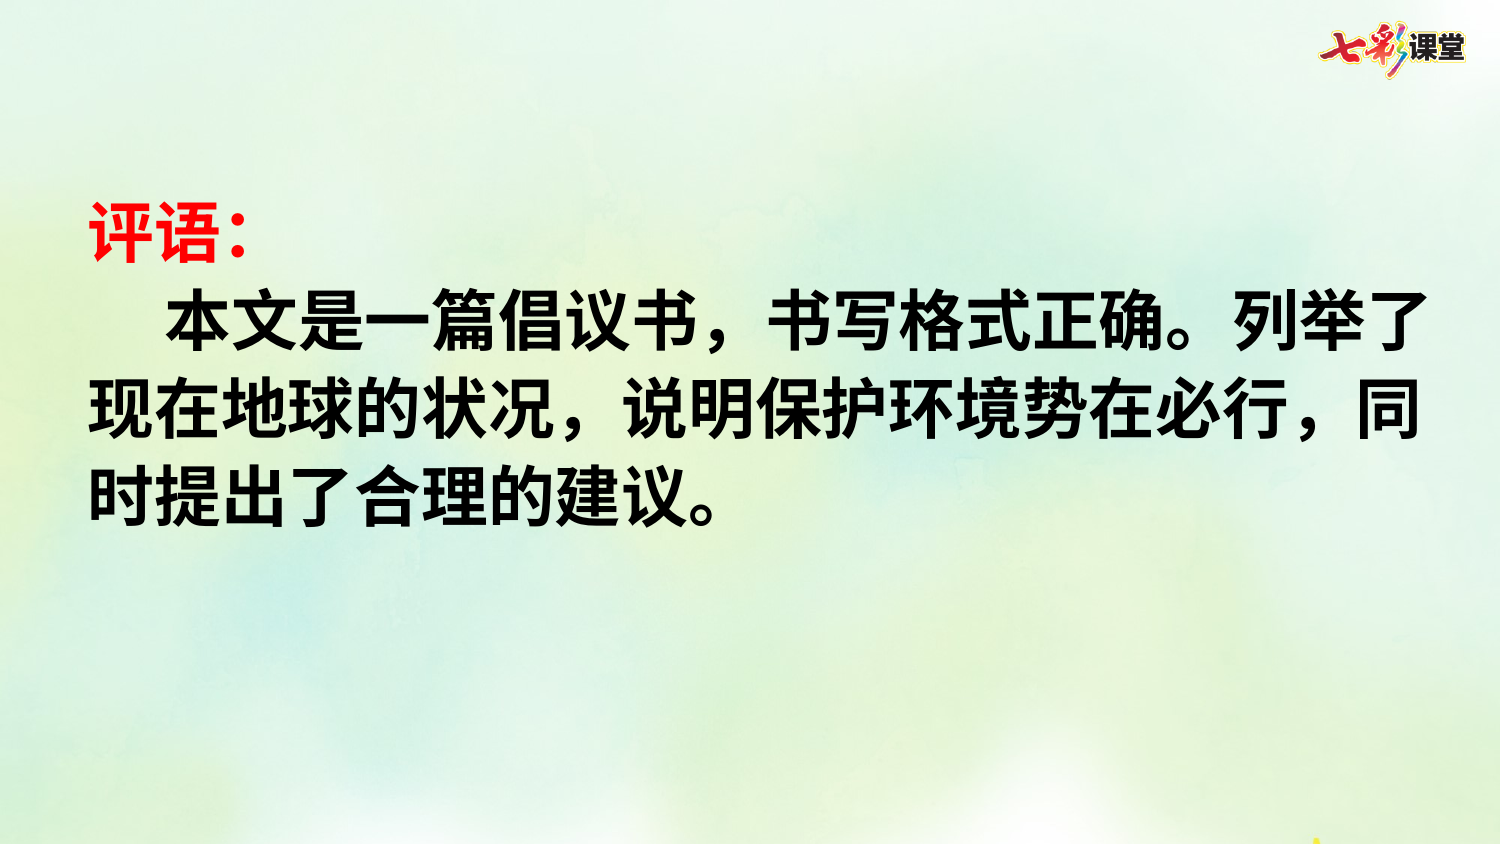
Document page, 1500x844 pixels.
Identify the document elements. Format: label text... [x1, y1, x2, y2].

picture [0, 0, 1500, 844]
text_box 评语： 本文是一篇倡议书，书写格式正确。列举了现在地球的状况，说明保护环境势在必行，同时提出了合理的建议。 [72, 175, 1459, 543]
